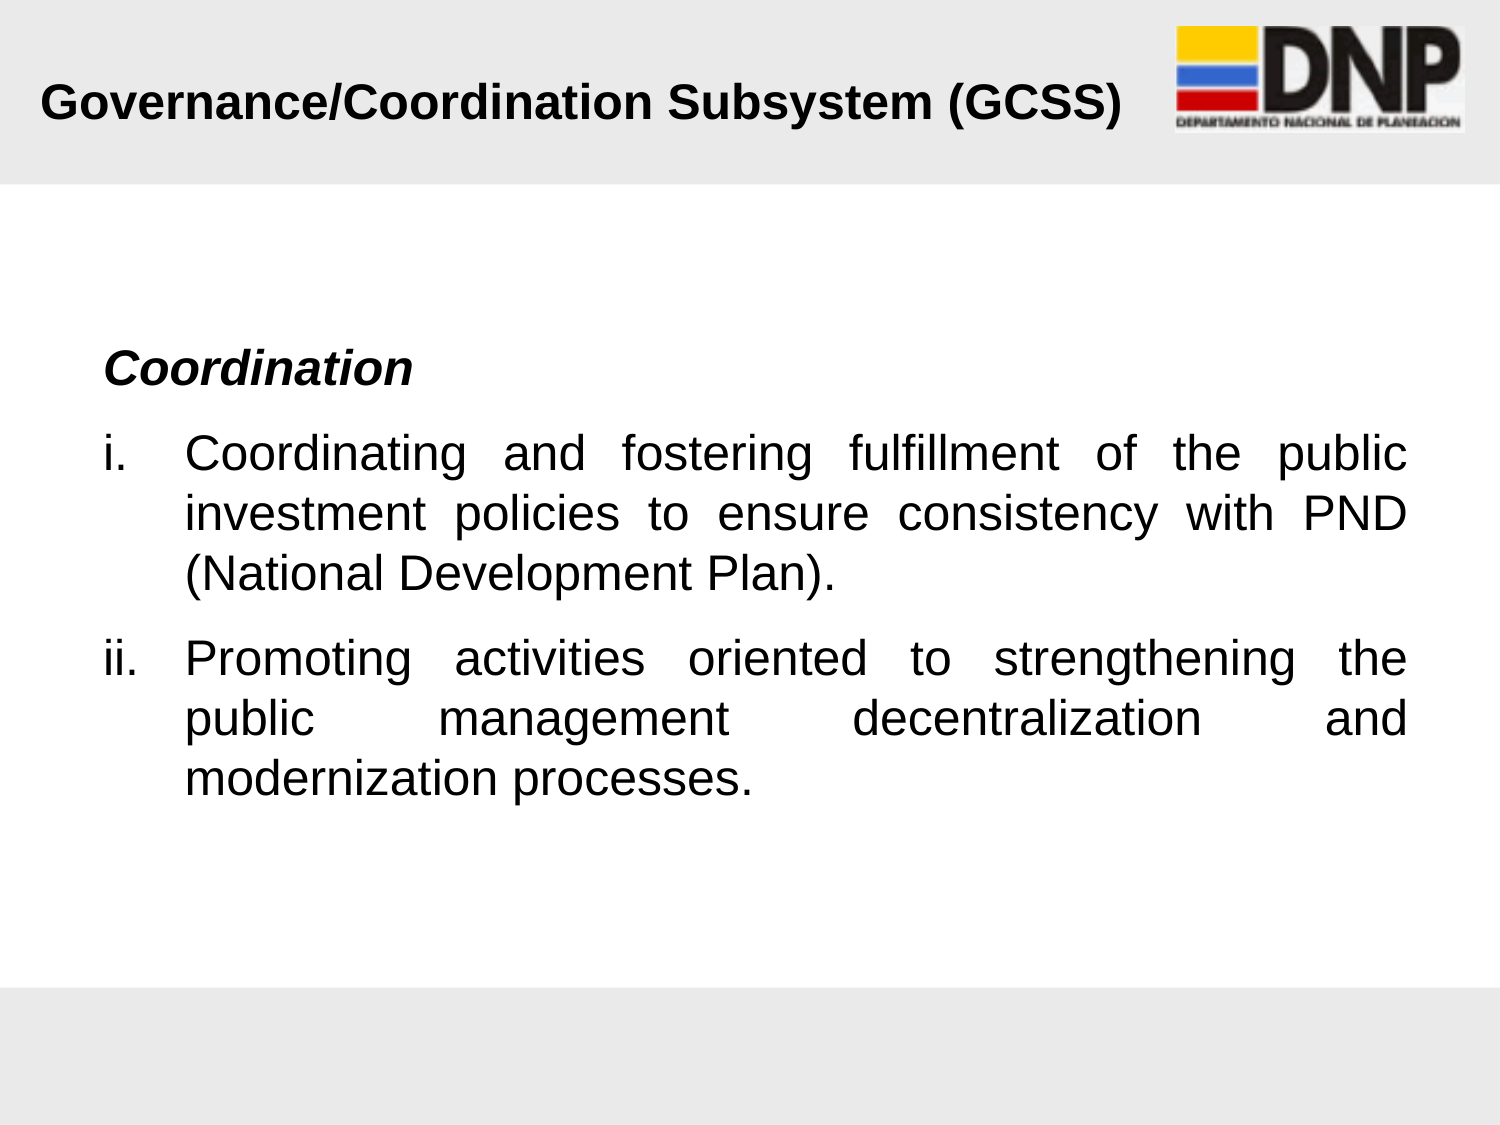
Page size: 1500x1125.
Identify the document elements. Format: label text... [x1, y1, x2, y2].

text_box Governance/Coordination Subsystem (GCSS) [0, 62, 1164, 137]
picture [1174, 26, 1465, 134]
text_box [0, 987, 1500, 1125]
text_box [0, 0, 1500, 181]
text_box Coordination Coordinating and fostering fulfillment of the public investment policies to ensure consistency with PND (National Development Plan). Promoting activities oriented to strengthening the public management decentralization and modernization processes. [88, 328, 1424, 813]
